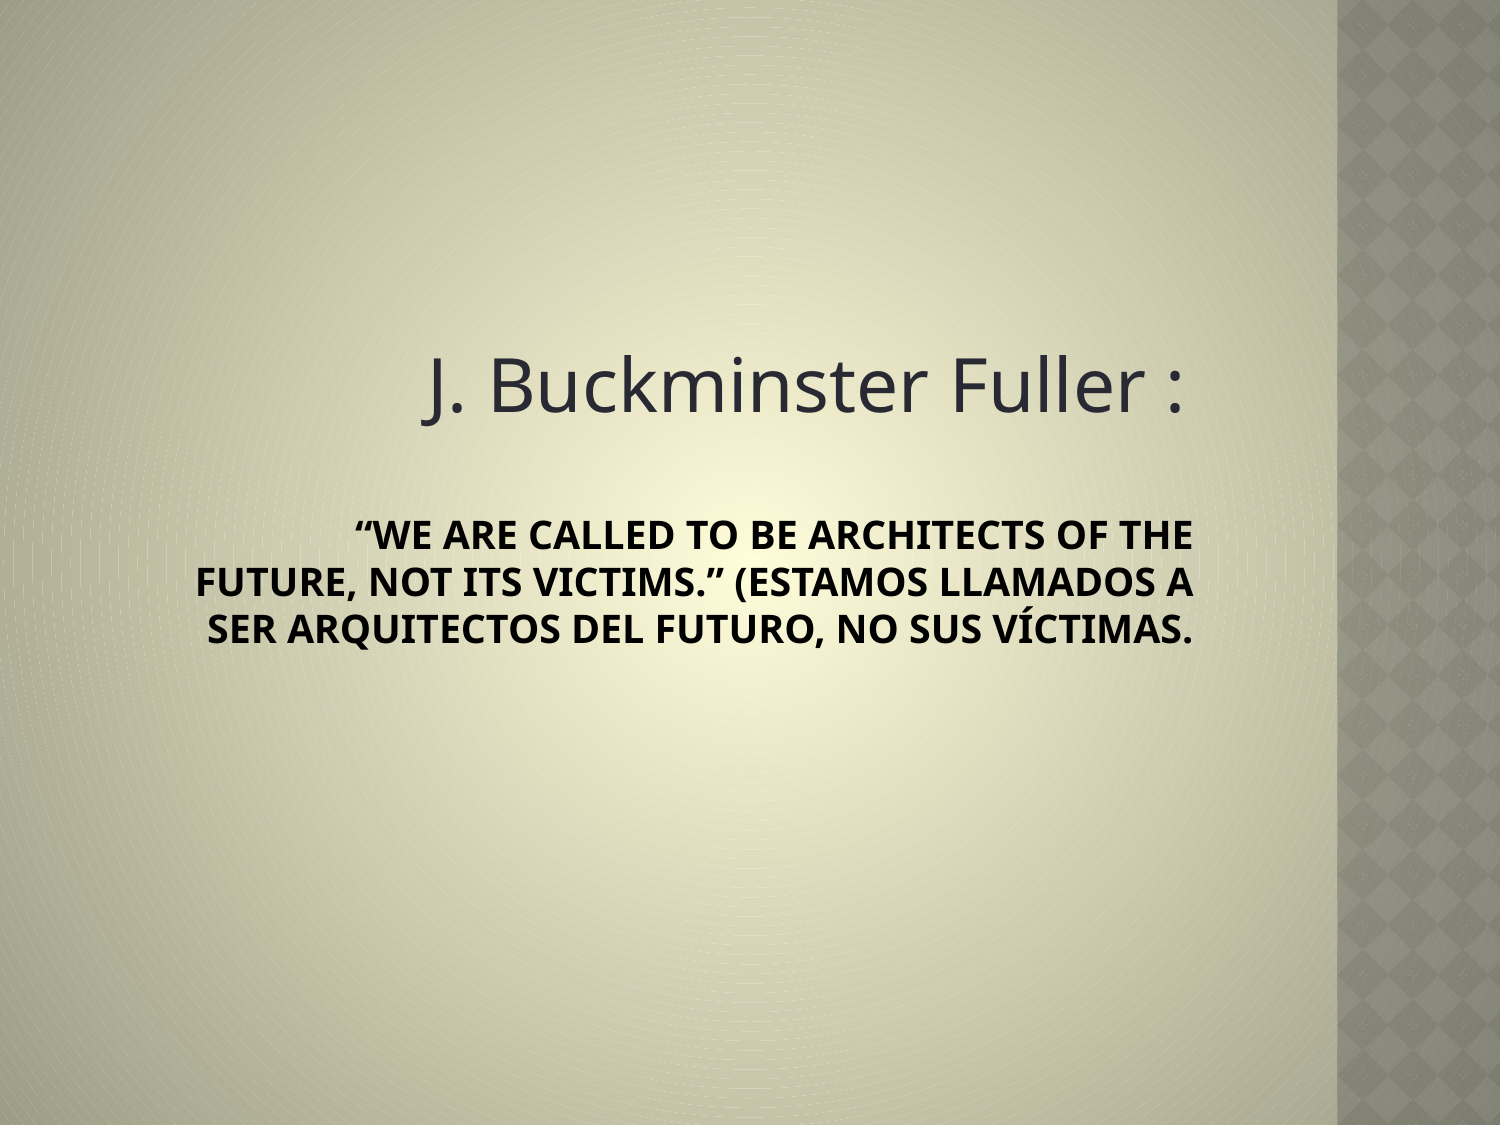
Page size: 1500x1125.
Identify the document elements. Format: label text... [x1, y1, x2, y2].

title “We are called to be architects of the future, not its victims.” (Estamos llamados a ser arquitectos del futuro, no sus víctimas. [174, 462, 1202, 687]
list J. Buckminster Fuller : [174, 312, 1202, 435]
